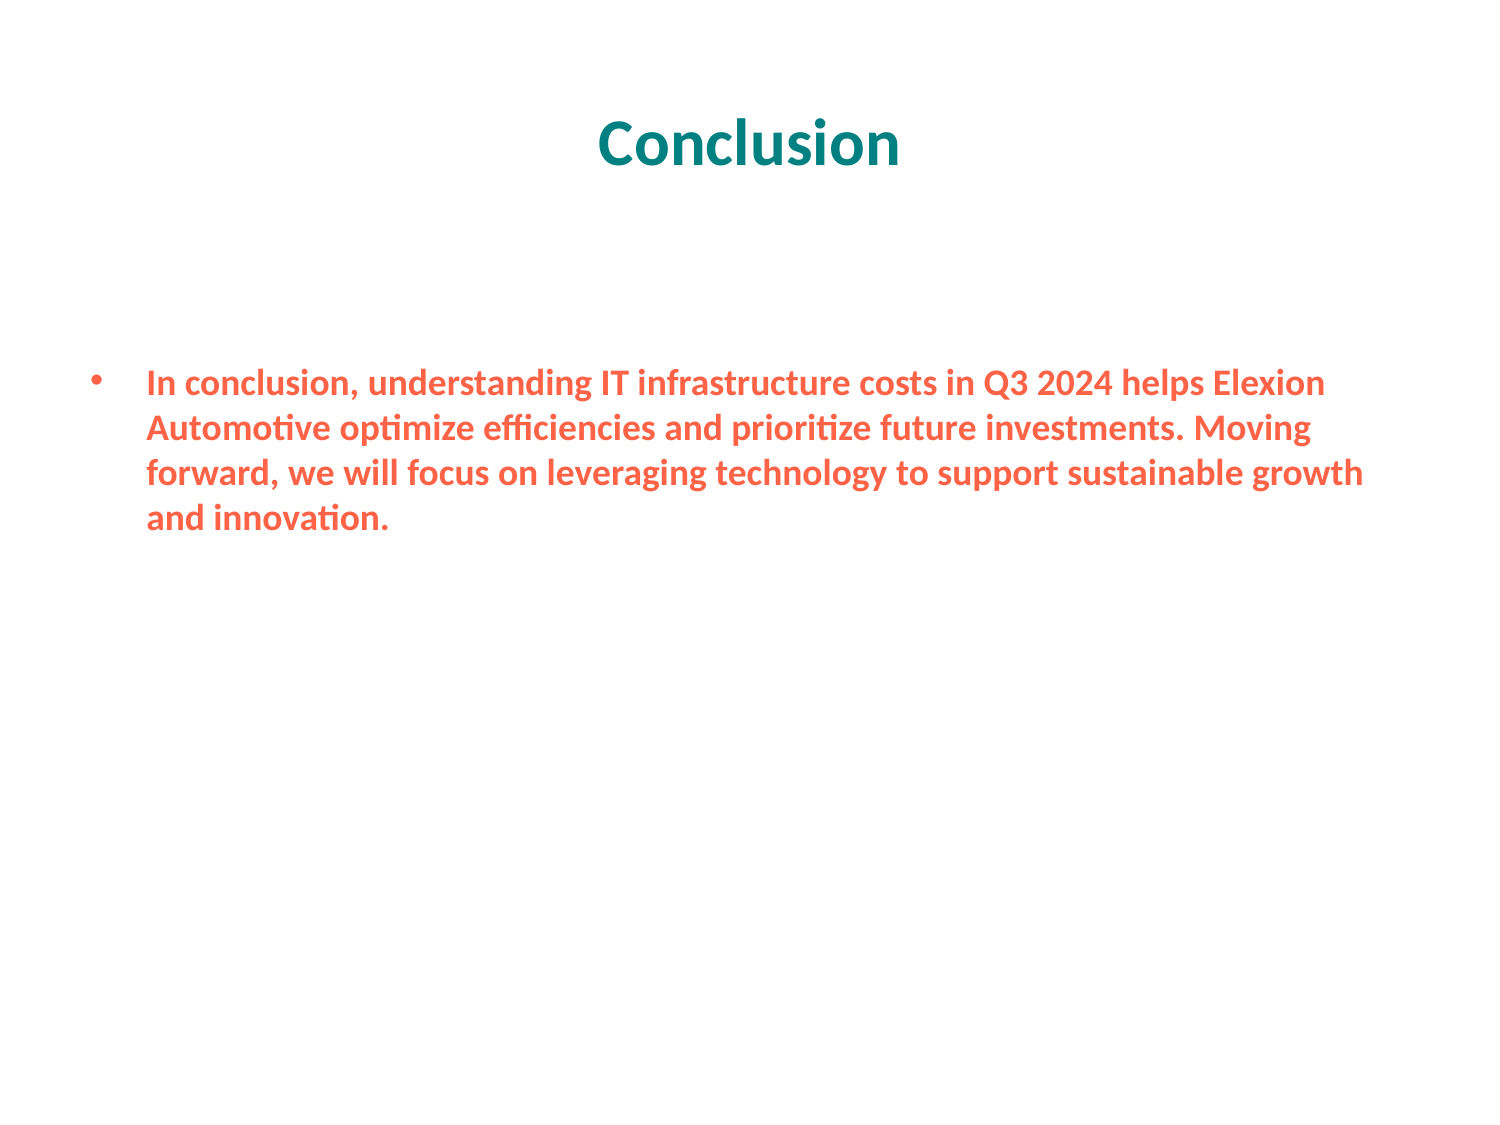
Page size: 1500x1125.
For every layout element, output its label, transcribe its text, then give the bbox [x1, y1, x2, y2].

title Conclusion [75, 45, 1425, 233]
list In conclusion, understanding IT infrastructure costs in Q3 2024 helps Elexion Automotive optimize efficiencies and prioritize future investments. Moving forward, we will focus on leveraging technology to support sustainable growth and innovation. [75, 262, 1425, 1005]
